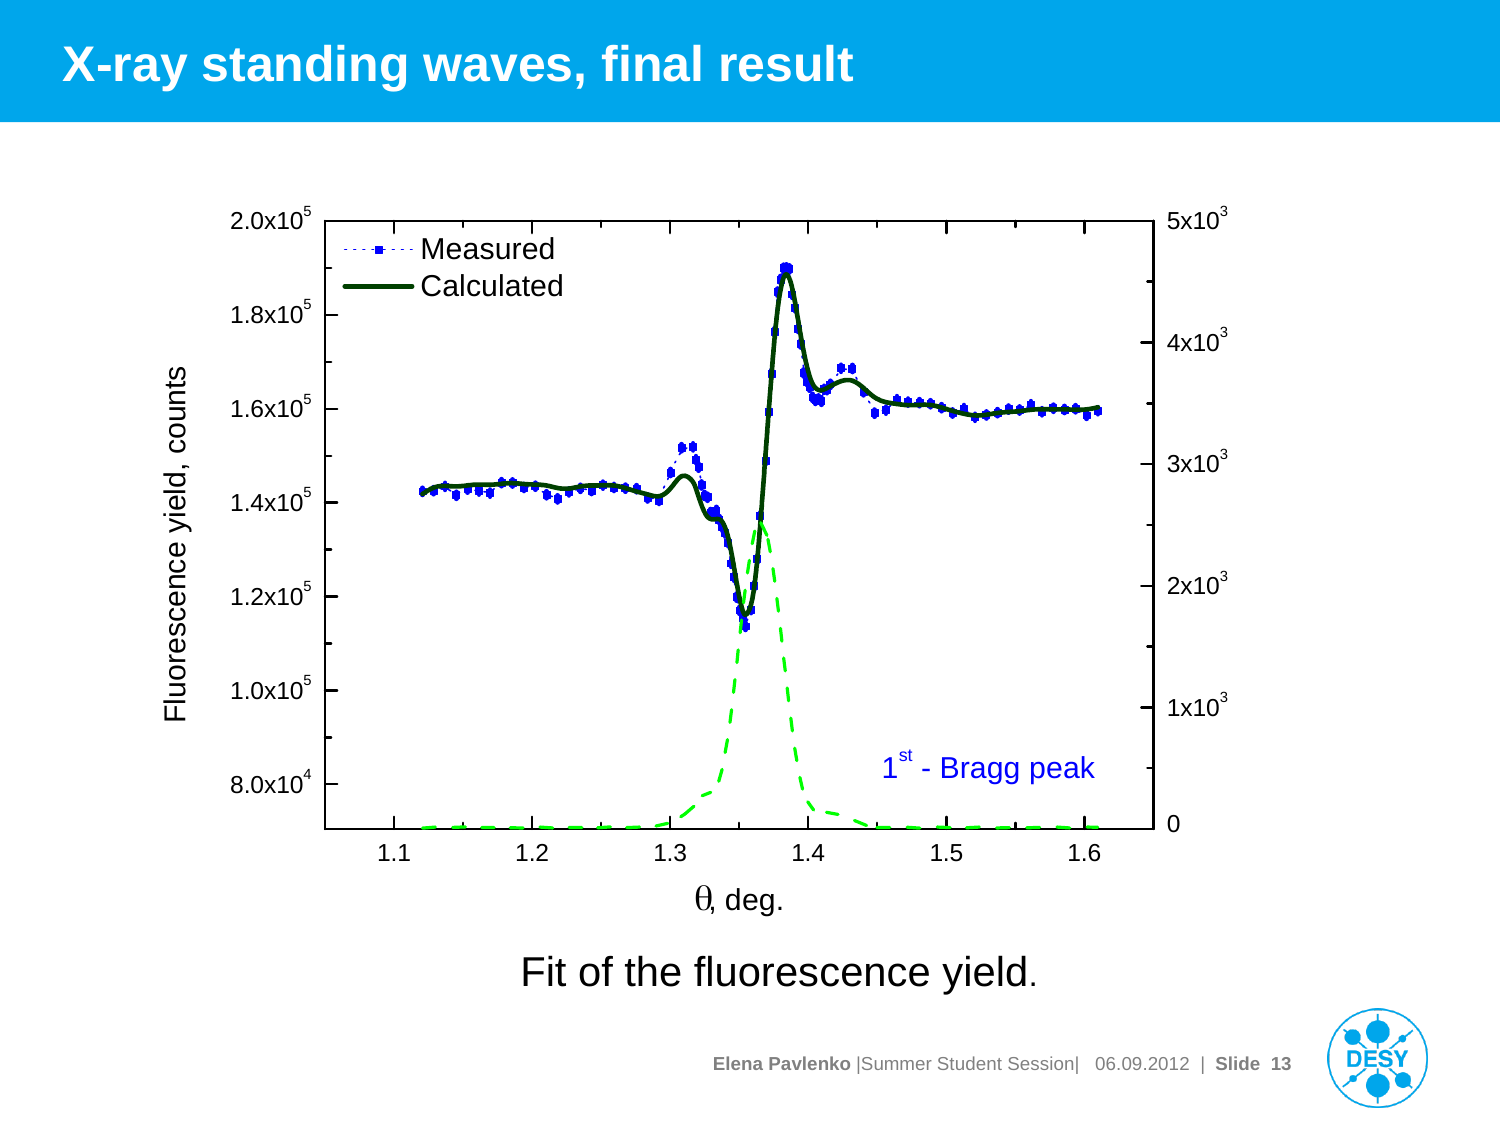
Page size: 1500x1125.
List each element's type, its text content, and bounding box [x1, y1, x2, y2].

picture [1330, 1011, 1426, 1106]
picture [1327, 1008, 1368, 1049]
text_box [107, 122, 1326, 971]
title X-ray standing waves, final result [47, 16, 1446, 107]
picture [1391, 1071, 1428, 1108]
picture [1387, 1008, 1428, 1046]
picture [1327, 1068, 1365, 1108]
text_box Fit of the fluorescence yield. [494, 979, 1097, 1003]
